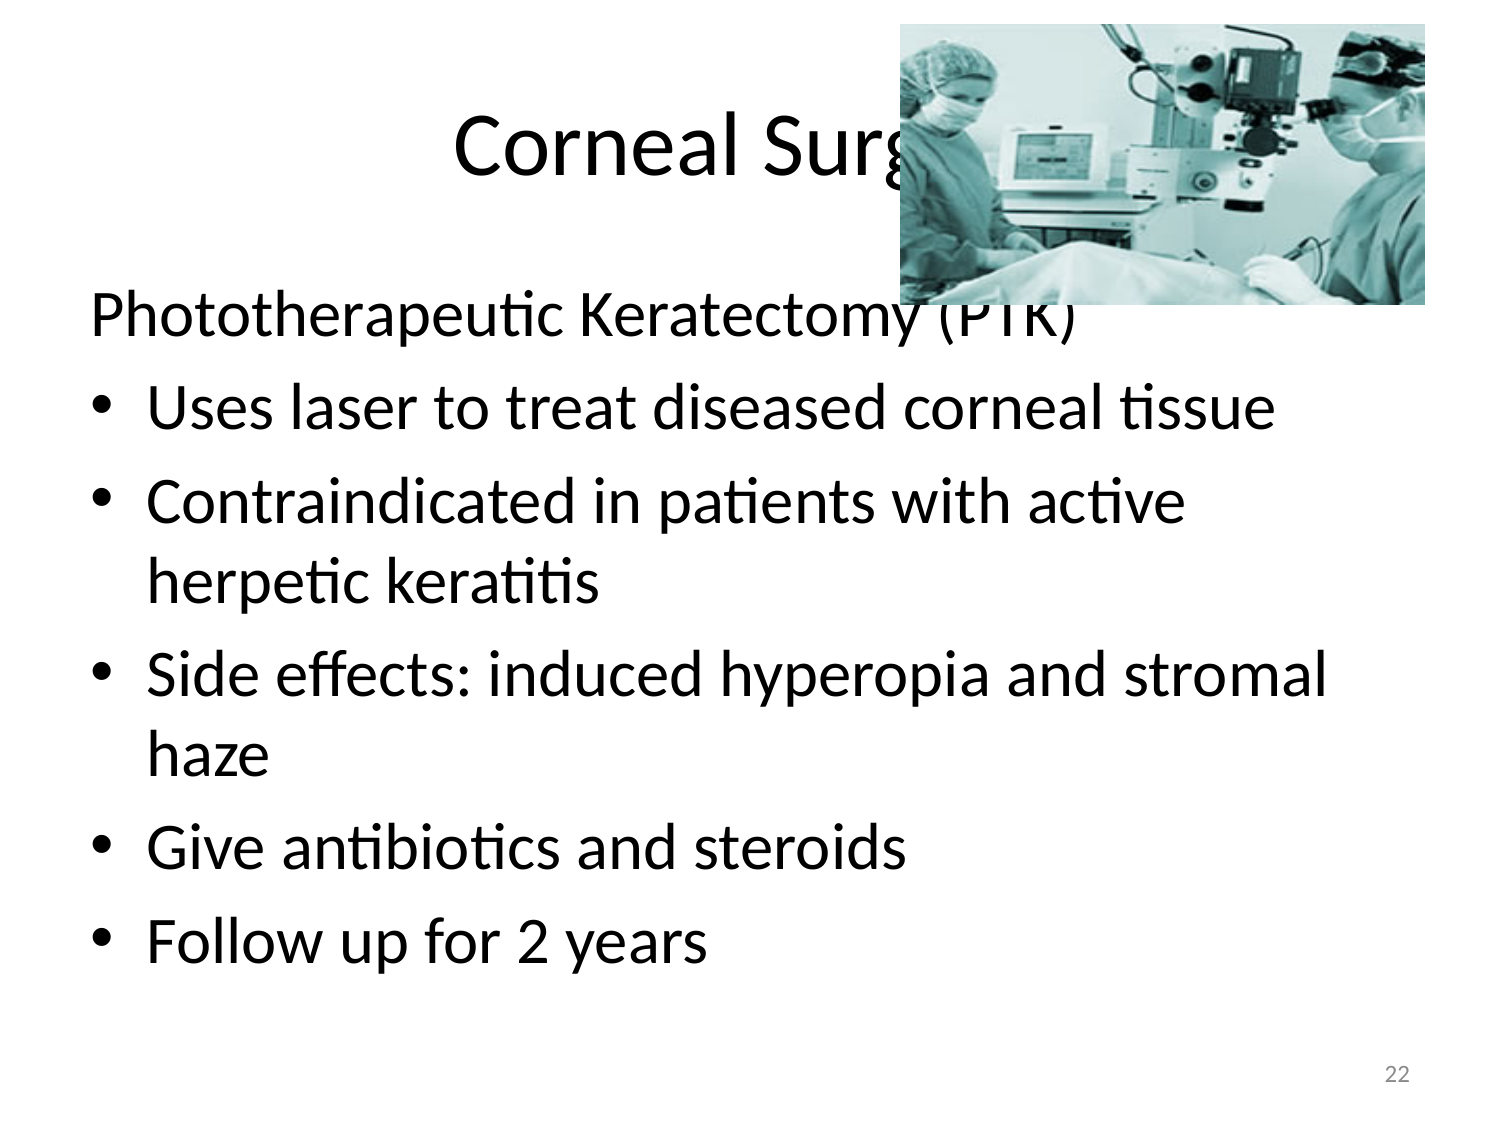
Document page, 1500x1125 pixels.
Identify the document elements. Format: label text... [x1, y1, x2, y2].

slide_number 22 [1074, 1042, 1425, 1103]
picture [899, 24, 1426, 305]
list Phototherapeutic Keratectomy (PTK) Uses laser to treat diseased corneal tissue Contraindicated in patients with active herpetic keratitis Side effects: induced hyperopia and stromal haze Give antibiotics and steroids Follow up for 2 years [75, 262, 1425, 1005]
title Corneal Surgery [75, 45, 894, 233]
